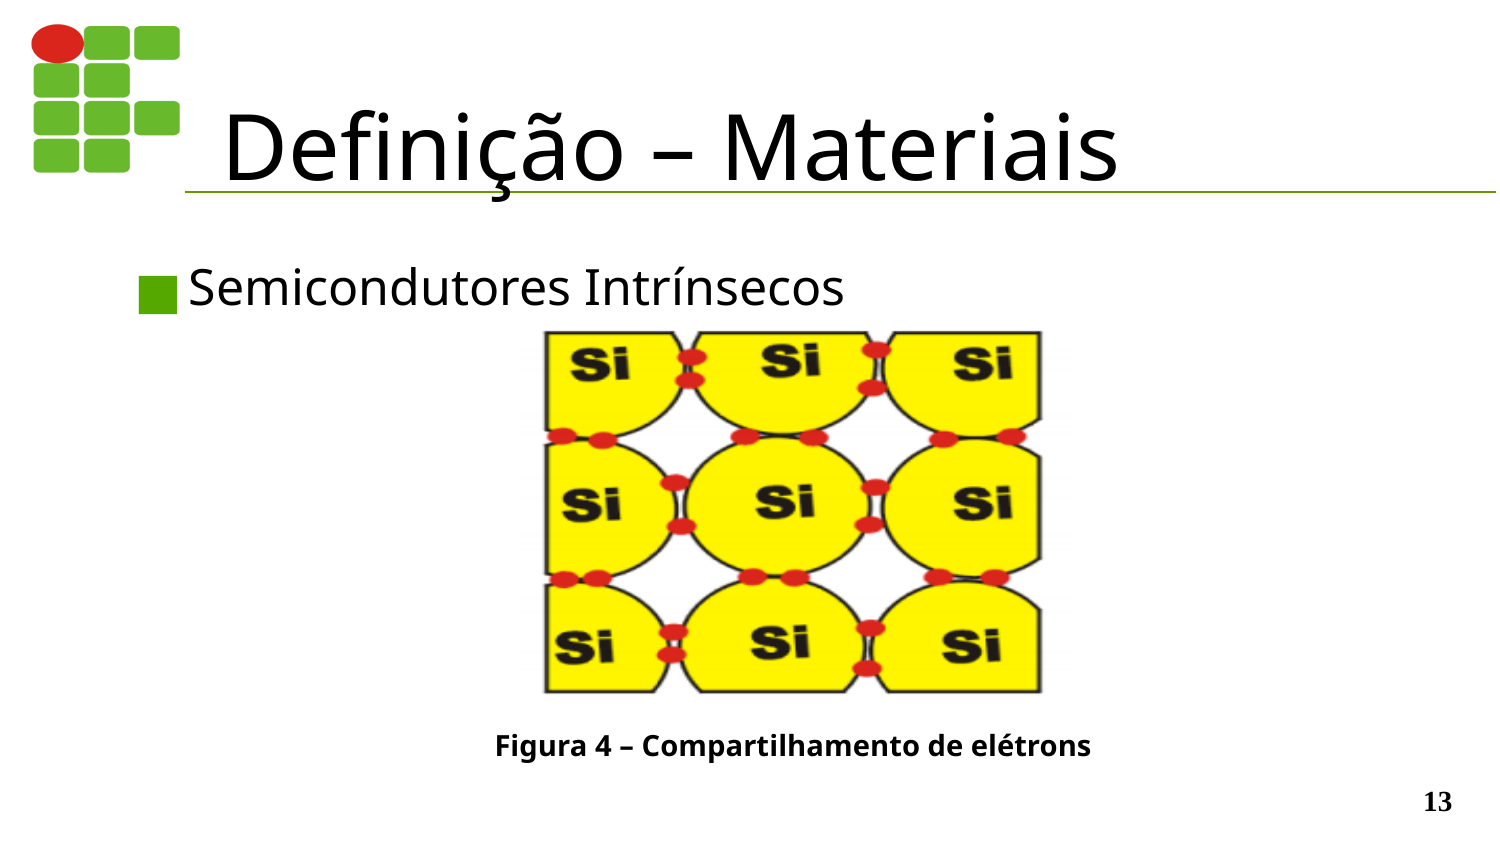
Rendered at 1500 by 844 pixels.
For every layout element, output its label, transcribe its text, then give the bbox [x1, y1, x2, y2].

picture [29, 23, 182, 174]
list Semicondutores Intrínsecos Figura 4 – Compartilhamento de elétrons [117, 248, 1469, 774]
text_box ‹#› [1155, 774, 1468, 825]
title Definição – Materiais [206, 26, 1468, 207]
picture [517, 311, 1074, 714]
